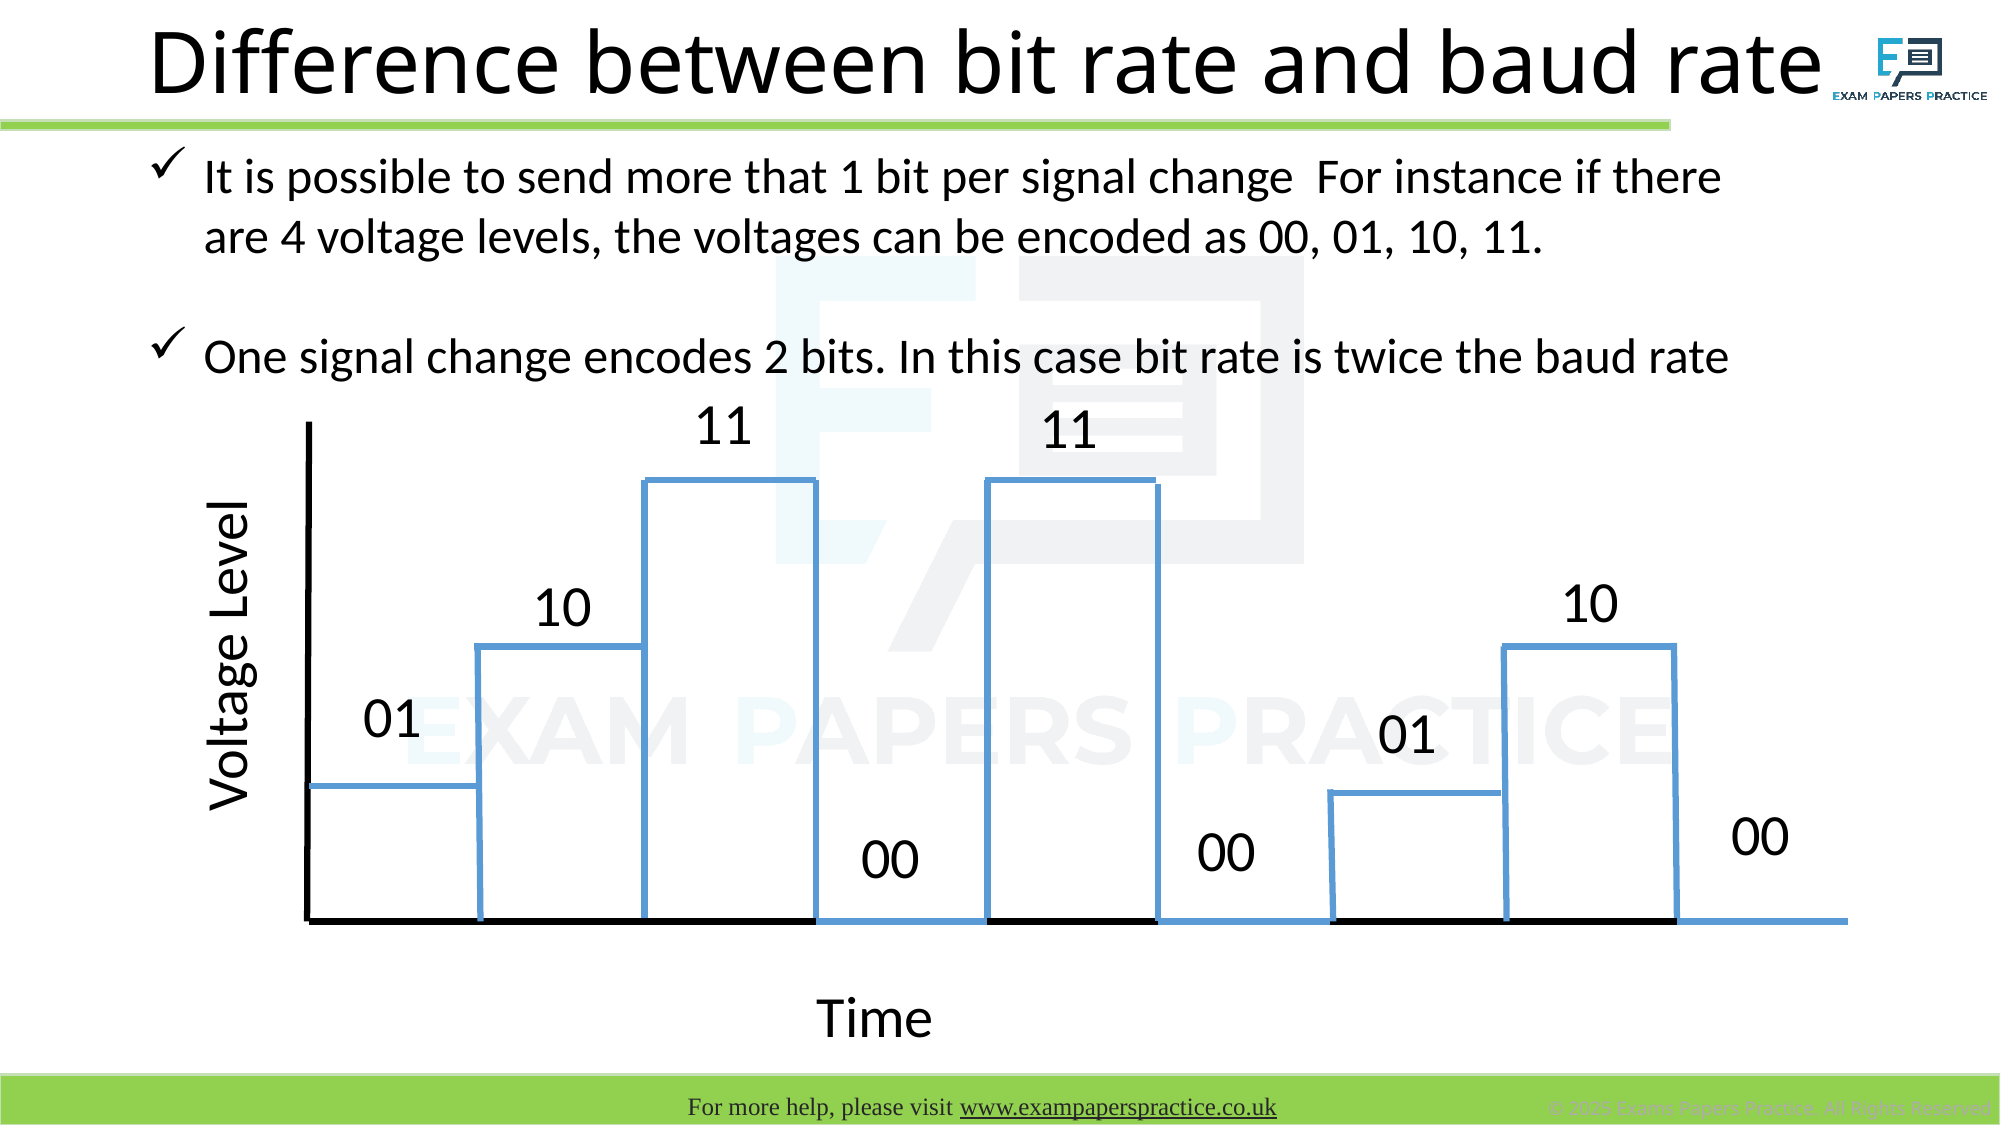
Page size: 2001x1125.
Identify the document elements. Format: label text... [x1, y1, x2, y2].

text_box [181, 378, 1849, 1058]
text_box It is possible to send more that 1 bit per signal change For instance if there are 4 voltage levels, the voltages can be encoded as 00, 01, 10, 11. One signal change encodes 2 bits. In this case bit rate is twice the baud rate [132, 136, 1804, 392]
title Difference between bit rate and baud rate [132, 11, 1858, 121]
